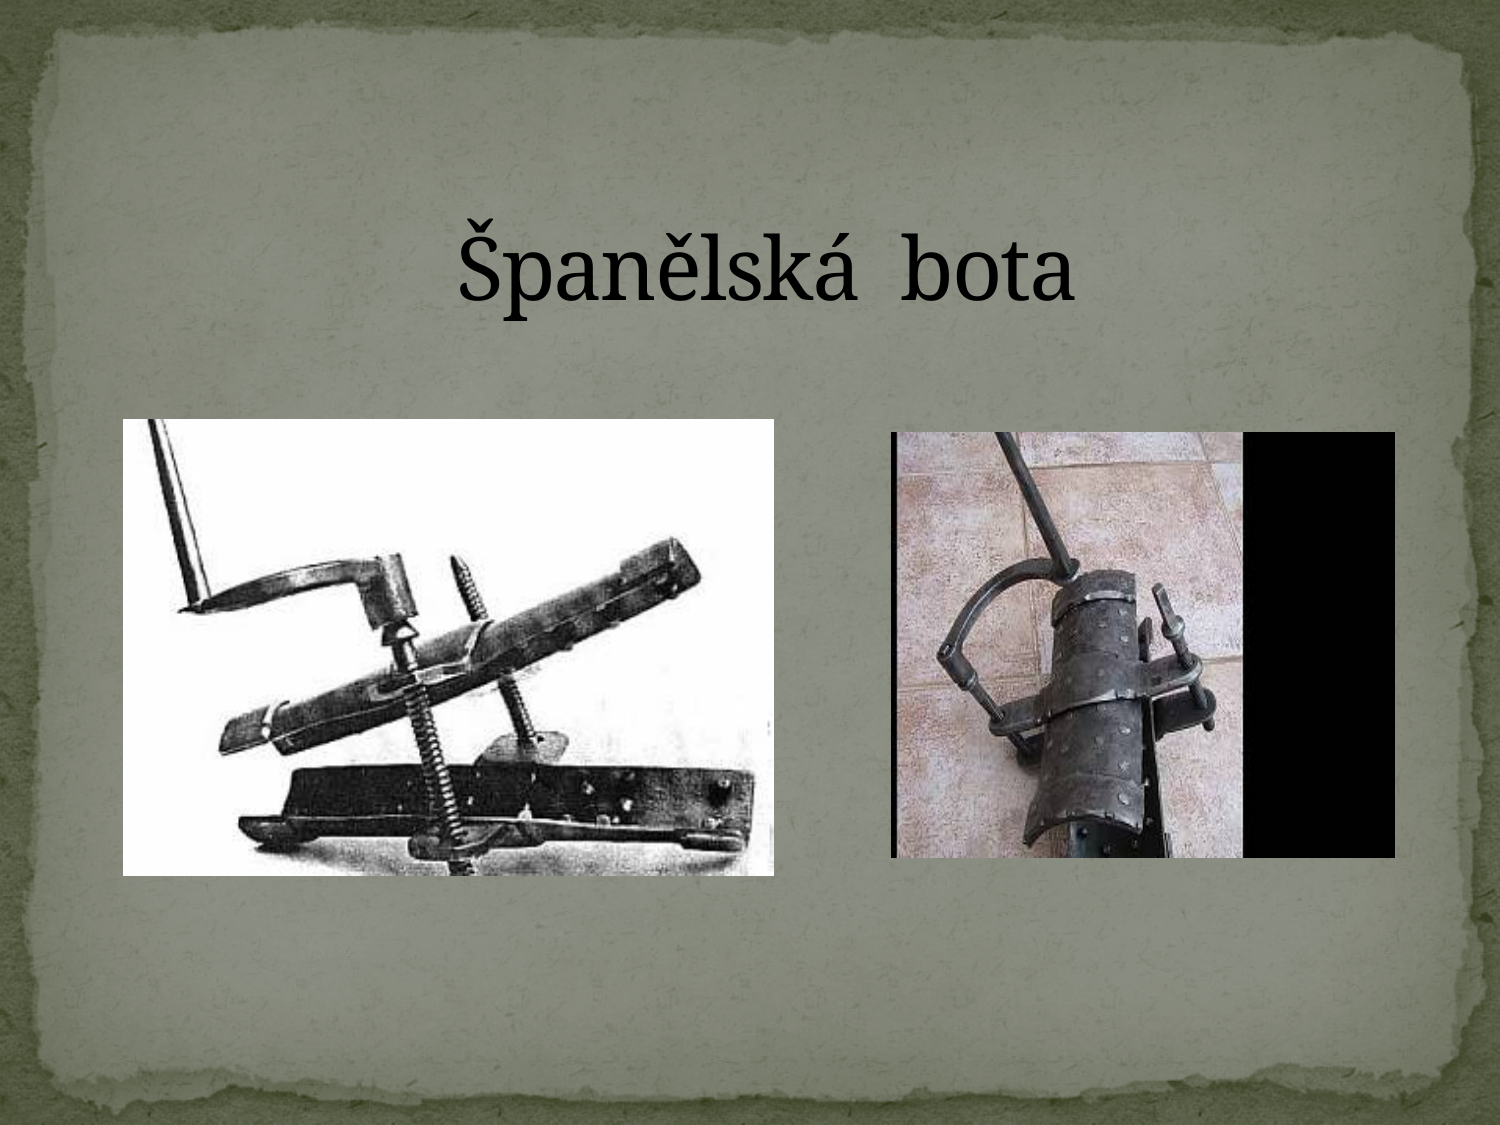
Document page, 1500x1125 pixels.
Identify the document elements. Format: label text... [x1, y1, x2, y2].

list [125, 421, 773, 874]
picture [891, 432, 1395, 858]
title Španělská bota [88, 125, 1439, 326]
